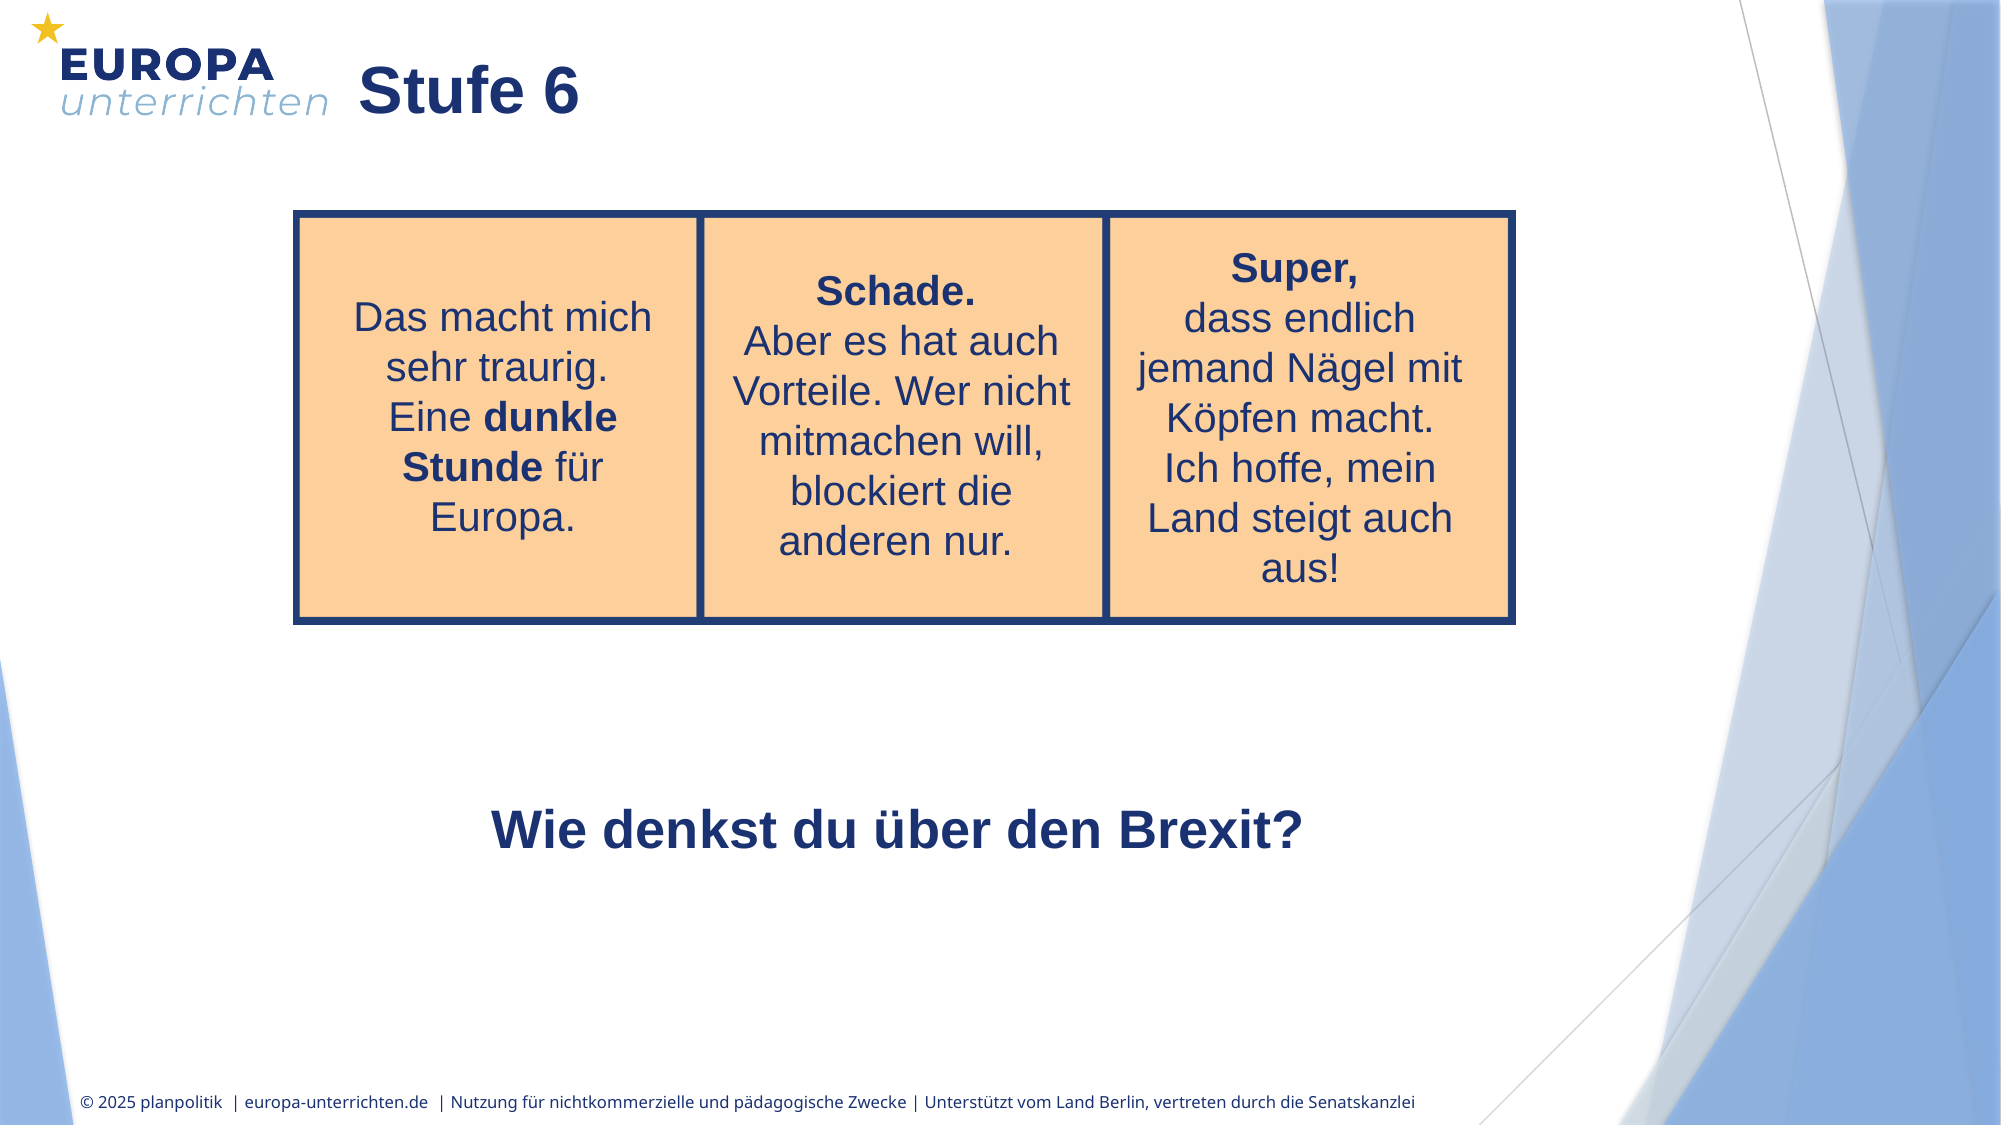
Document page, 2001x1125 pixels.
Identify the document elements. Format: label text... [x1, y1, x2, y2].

text_box Wie denkst du über den Brexit? [281, 786, 1516, 867]
picture [0, 0, 358, 157]
list Stufe 6 [343, 38, 1711, 147]
picture [293, 210, 1517, 625]
